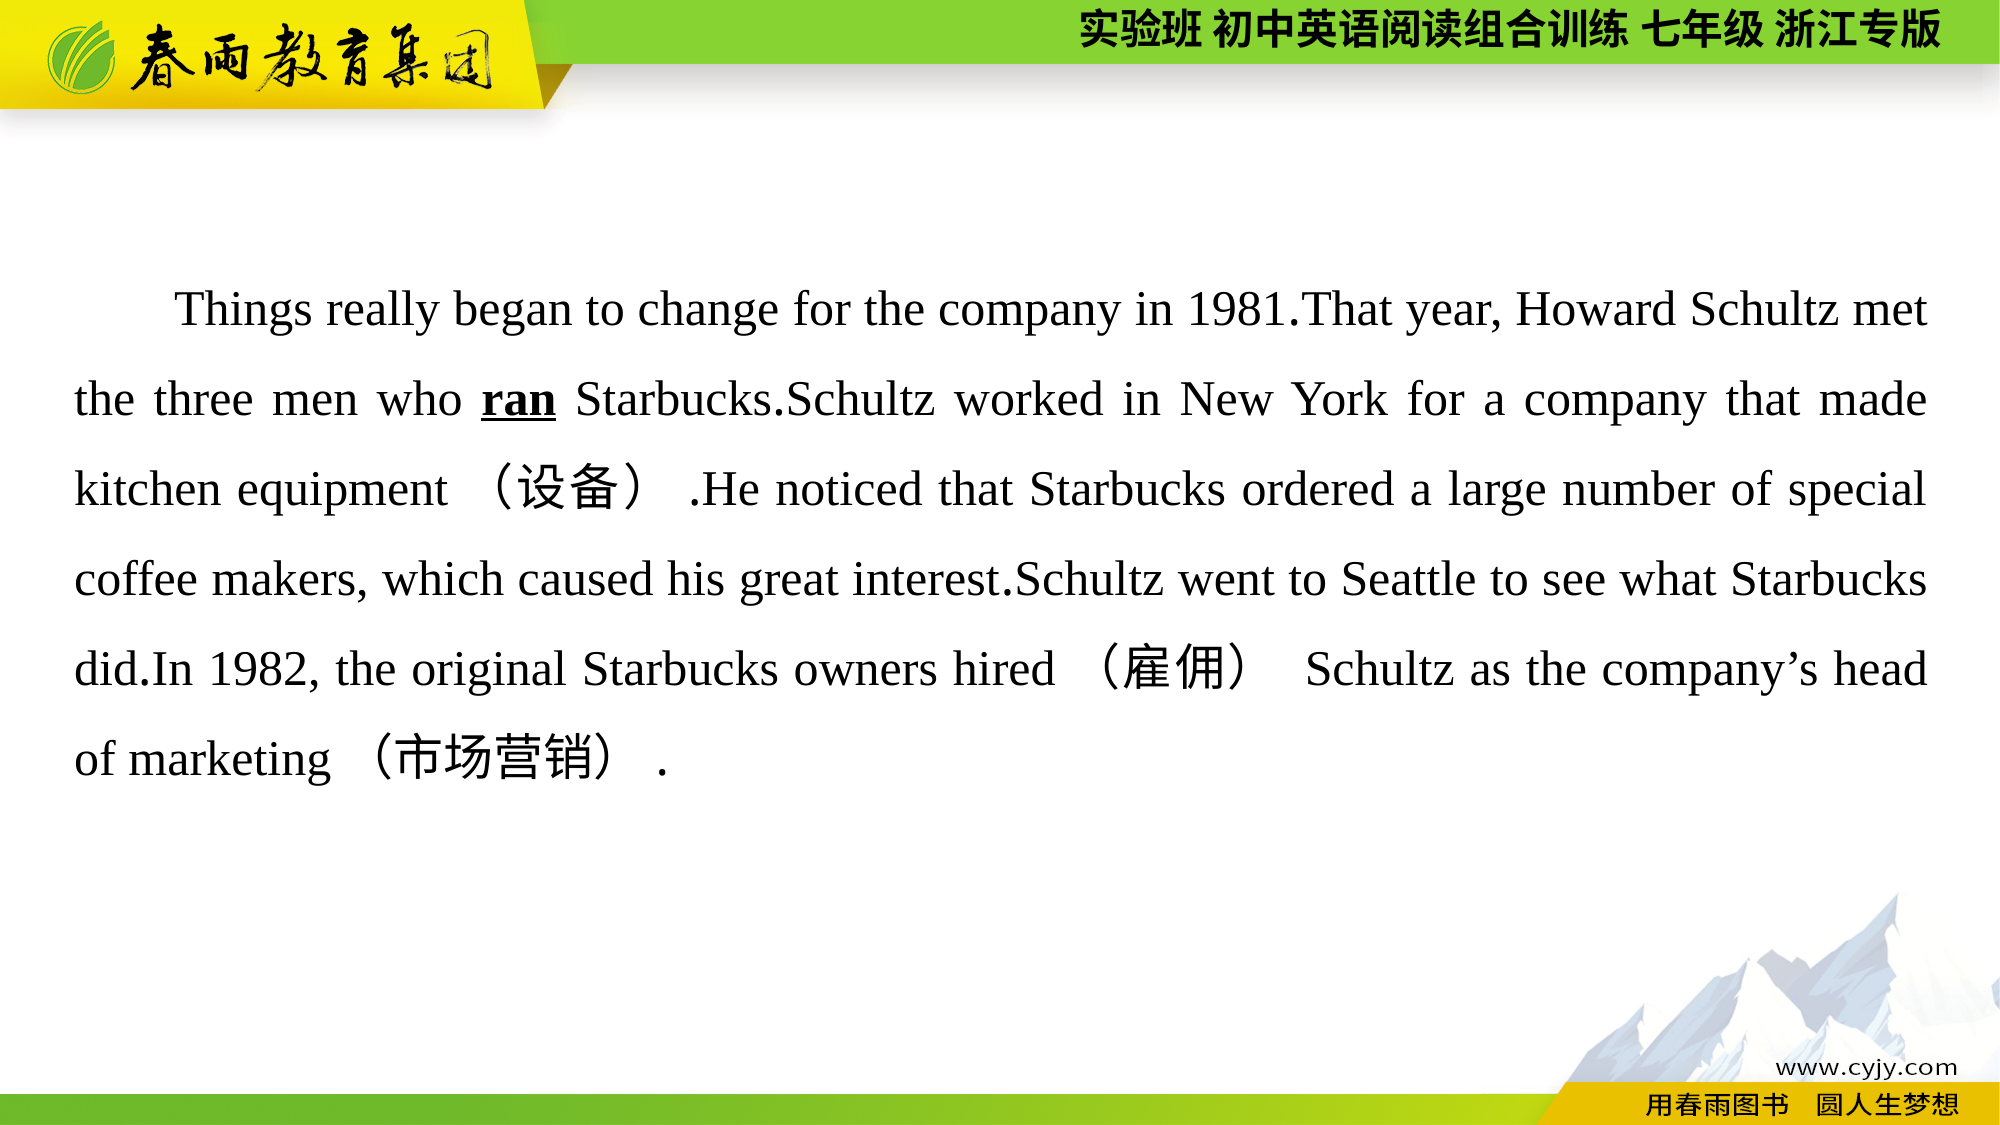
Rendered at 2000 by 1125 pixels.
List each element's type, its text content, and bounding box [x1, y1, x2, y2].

list Things really began to change for the company in 1981.That year, Howard Schultz met the three men who ran Starbucks.Schultz worked in New York for a company that made kitchen equipment（设备）.He noticed that Starbucks ordered a large number of special coffee makers, which caused his great interest.Schultz went to Seattle to see what Starbucks did.In 1982, the original Starbucks owners hired（雇佣） Schultz as the company’s head of marketing（市场营销）. [59, 237, 1944, 787]
picture [0, 0, 2000, 1125]
